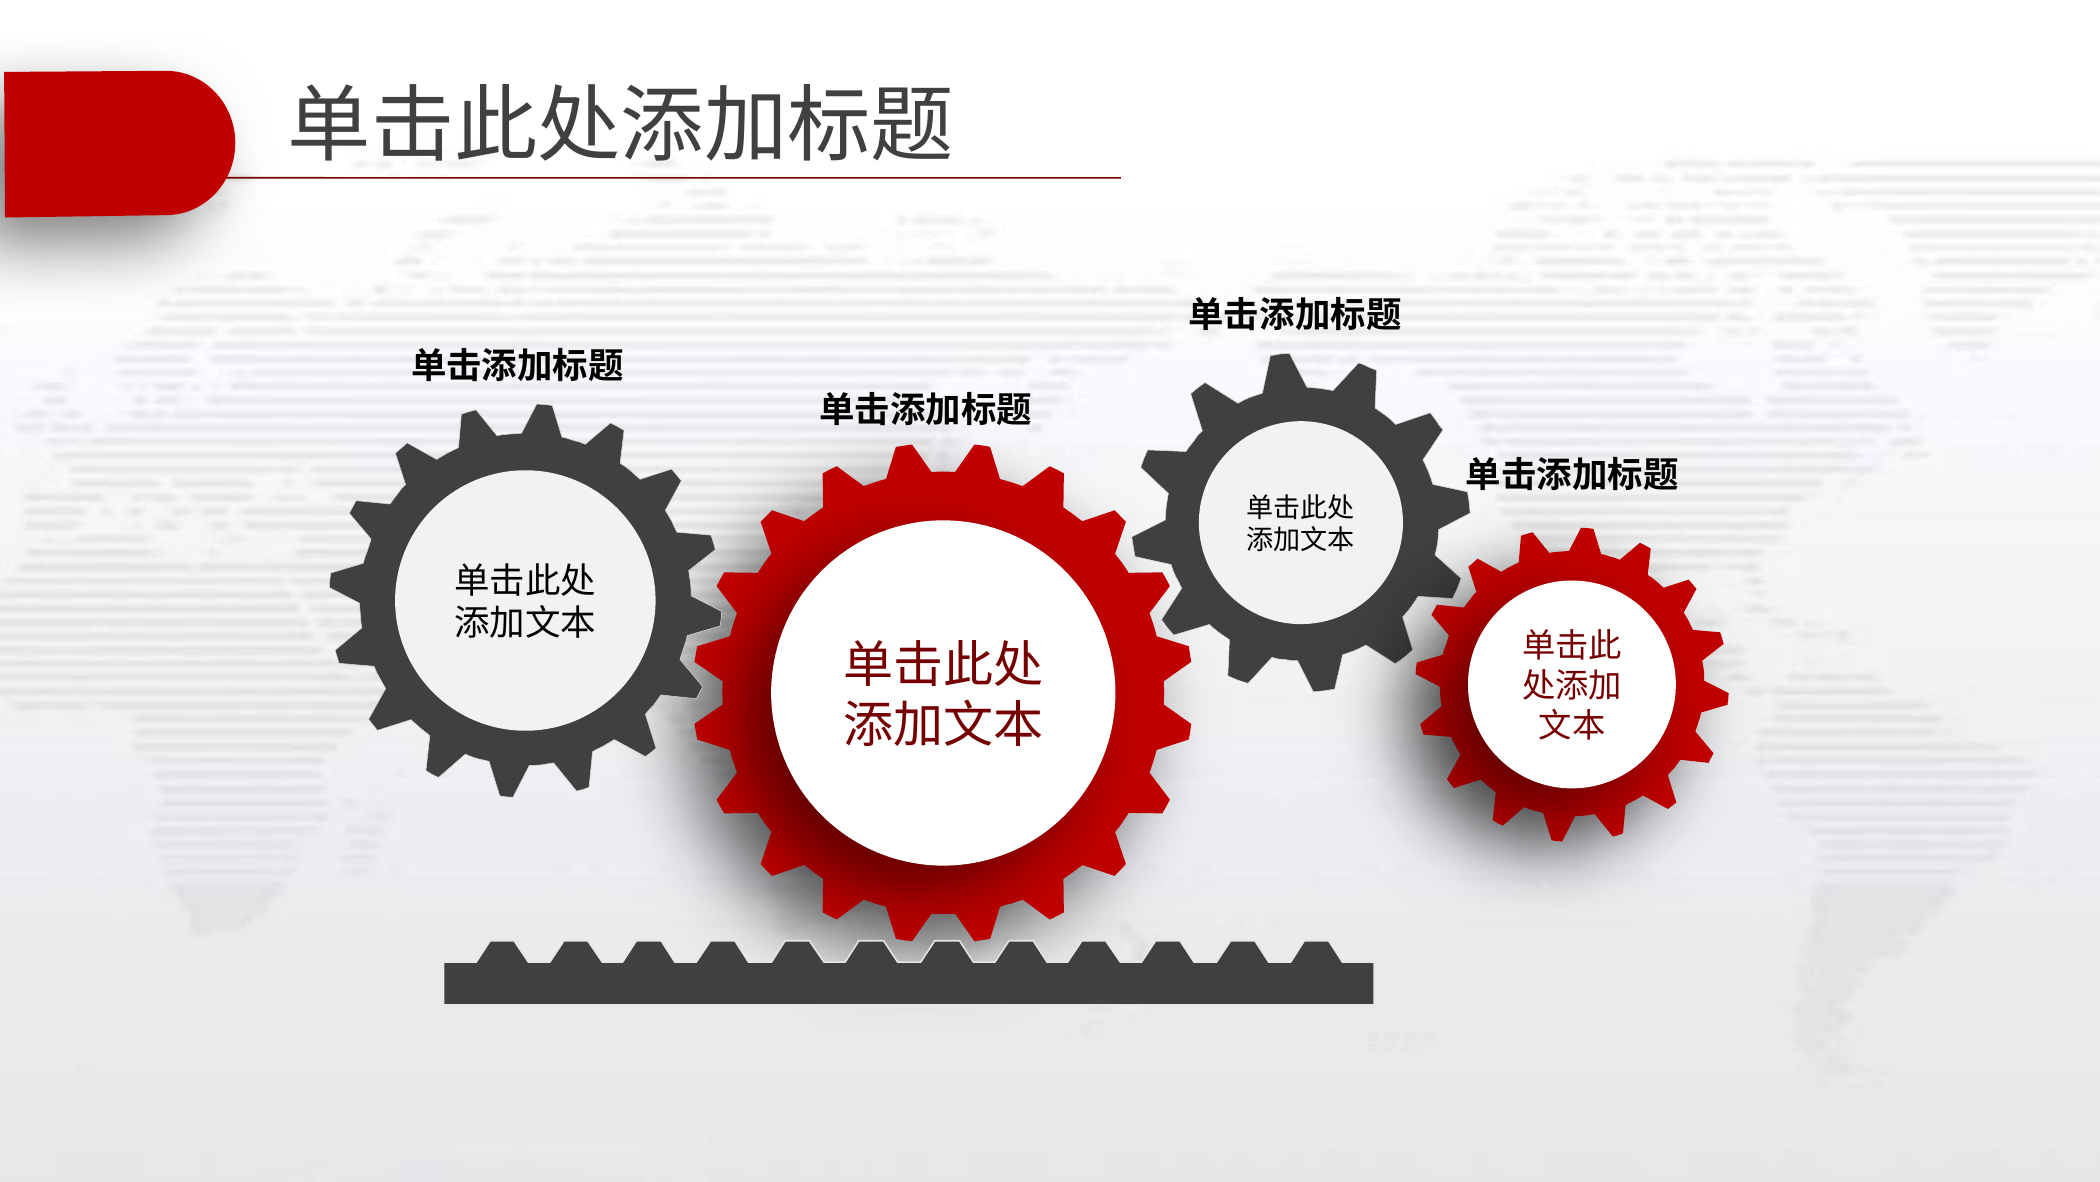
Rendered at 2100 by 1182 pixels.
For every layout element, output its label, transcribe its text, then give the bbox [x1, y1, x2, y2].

text_box 单击添加标题 [762, 378, 1089, 439]
text_box [443, 940, 1375, 1005]
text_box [329, 403, 722, 798]
picture [0, 0, 2100, 1182]
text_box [694, 444, 1192, 942]
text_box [1131, 353, 1471, 693]
text_box 单击添加标题 [1475, 443, 1716, 503]
title 单击此处添加标题 [270, 47, 1691, 196]
text_box 单击添加标题 [1131, 283, 1459, 344]
text_box 单击添加标题 [354, 334, 681, 394]
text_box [1415, 527, 1729, 842]
